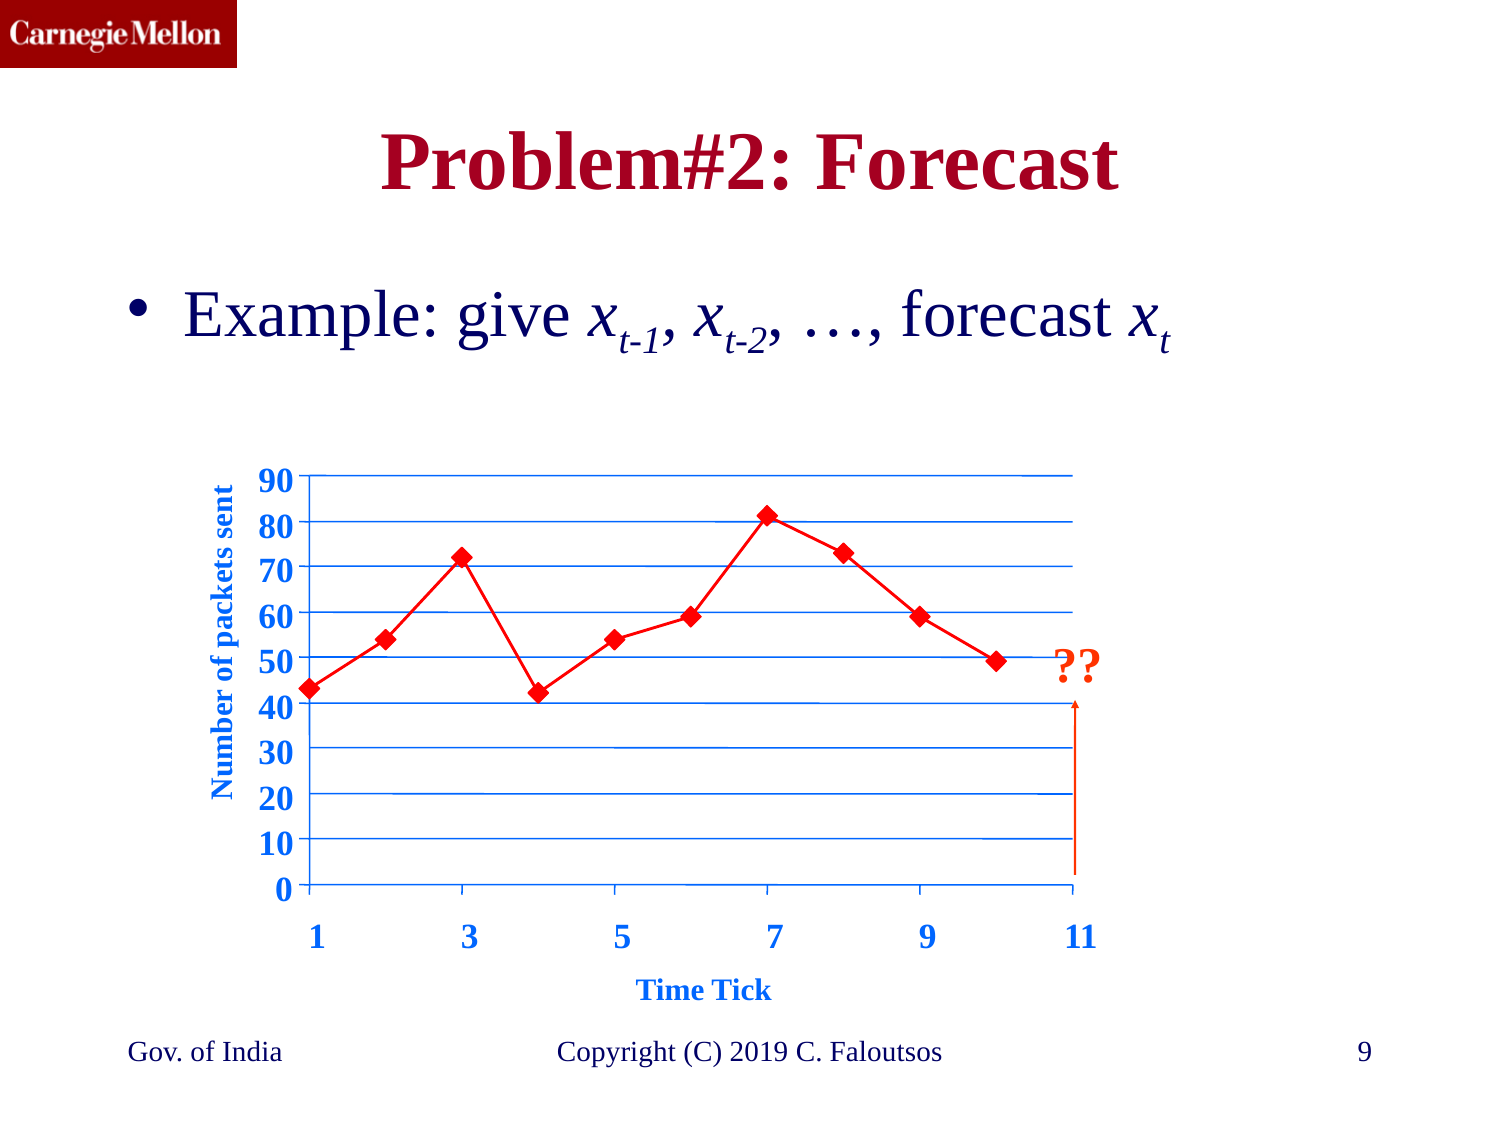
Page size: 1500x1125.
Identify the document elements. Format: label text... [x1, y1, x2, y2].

footer Copyright (C) 2019 C. Faloutsos [512, 1024, 988, 1101]
text_box 90 [258, 456, 294, 500]
text_box 80 [258, 502, 294, 546]
text_box [833, 543, 854, 564]
text_box Number of packets sent [200, 485, 239, 801]
text_box [909, 606, 930, 627]
text_box 70 [258, 547, 294, 590]
text_box [375, 629, 396, 650]
slide_number 9 [1074, 1024, 1388, 1101]
slide_number Gov. of India [112, 1024, 426, 1101]
text_box 11 [1064, 913, 1098, 956]
text_box Time Tick [635, 969, 773, 1007]
text_box 0 [275, 865, 294, 909]
text_box [299, 678, 320, 699]
text_box [528, 682, 549, 704]
text_box [451, 547, 473, 568]
text_box [680, 606, 701, 627]
text_box 20 [258, 774, 294, 818]
text_box 10 [258, 819, 294, 863]
text_box [604, 629, 625, 650]
text_box 40 [258, 684, 294, 727]
text_box 5 [613, 913, 632, 956]
picture [0, 0, 237, 68]
text_box 60 [258, 593, 294, 637]
text_box ?? [1037, 625, 1118, 700]
text_box 3 [460, 913, 479, 956]
text_box 9 [918, 913, 937, 956]
title Problem#2: Forecast [112, 99, 1388, 213]
text_box 7 [766, 913, 785, 956]
text_box [986, 651, 1007, 672]
text_box [1070, 699, 1080, 875]
list Example: give xt-1, xt-2, …, forecast xt [112, 262, 1388, 401]
text_box 30 [258, 728, 294, 772]
text_box 50 [258, 638, 294, 681]
text_box 1 [308, 913, 327, 956]
text_box [757, 505, 778, 526]
